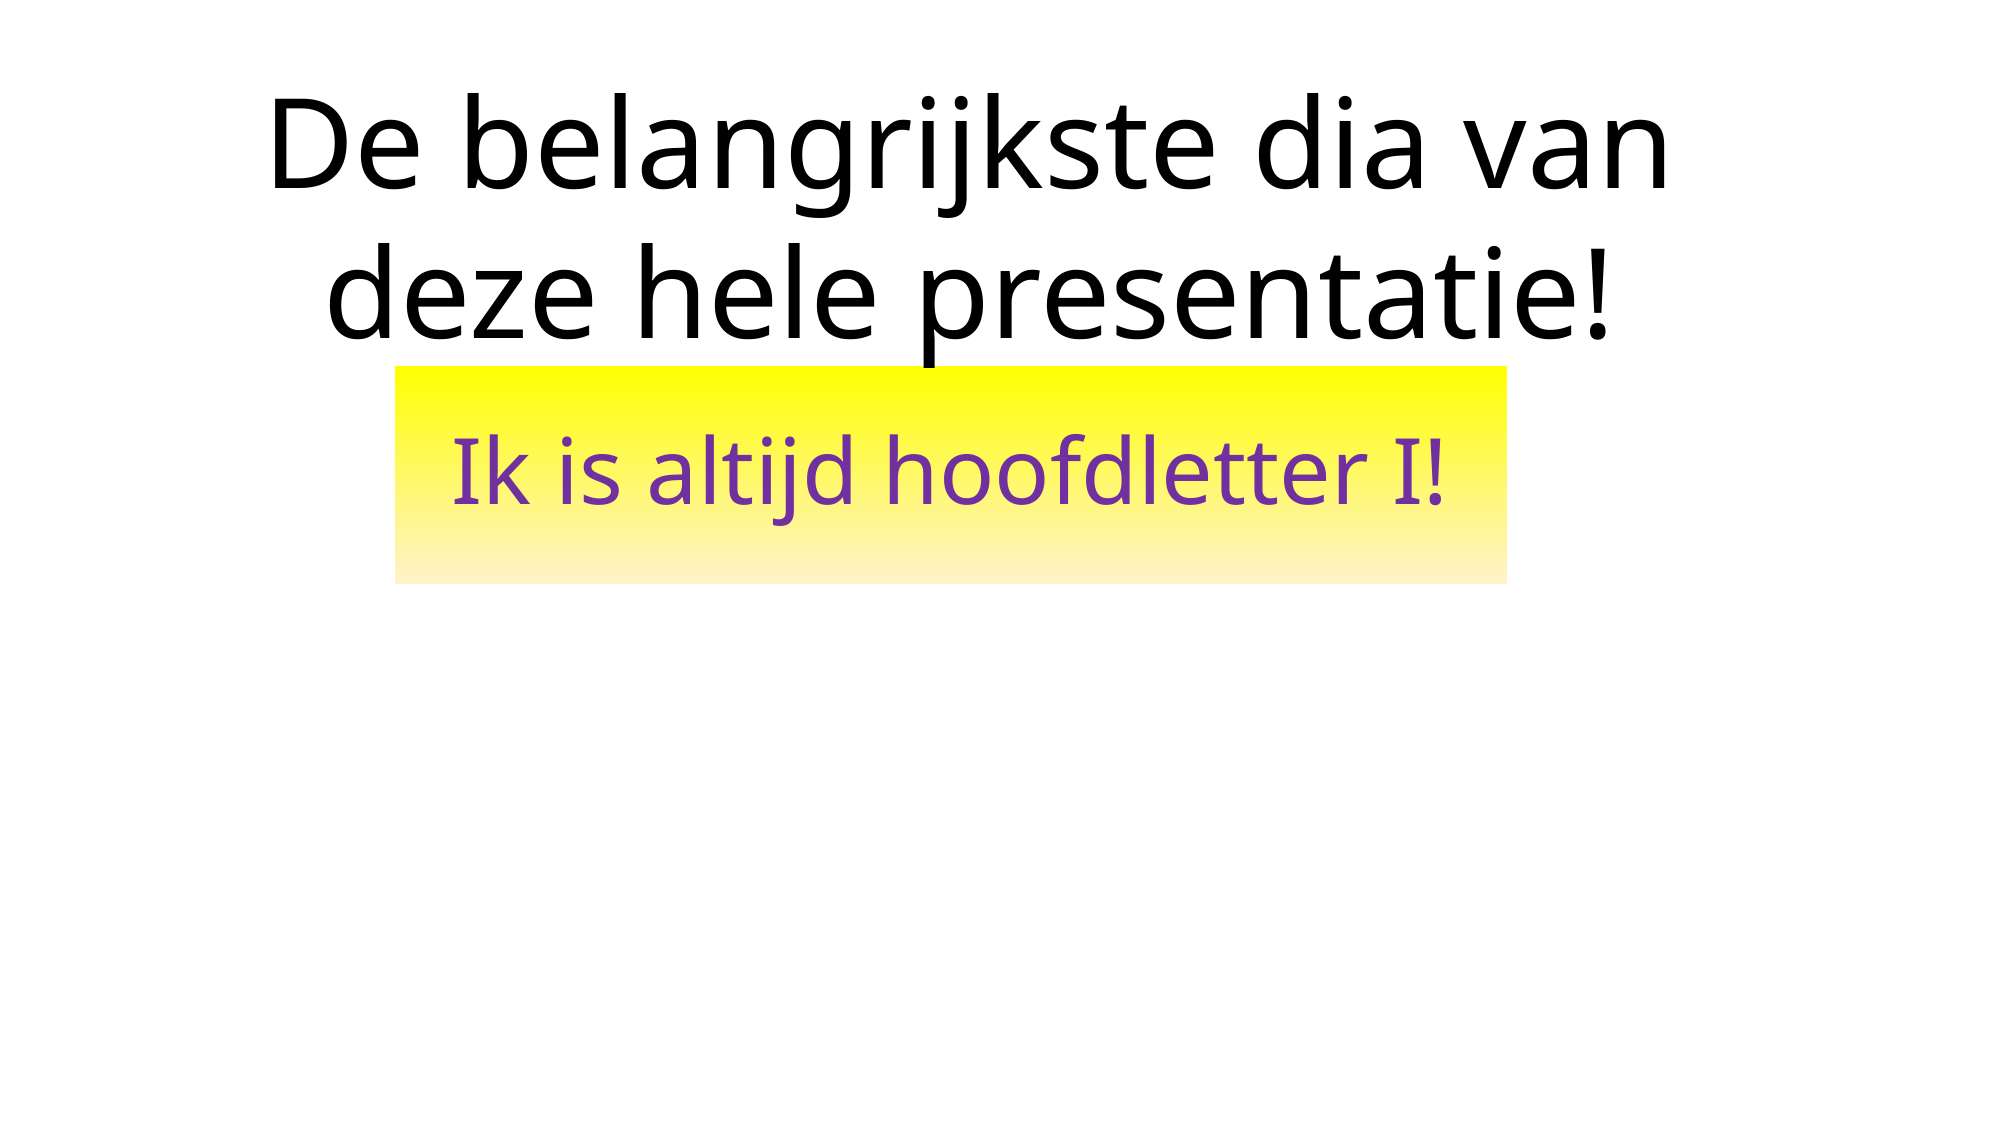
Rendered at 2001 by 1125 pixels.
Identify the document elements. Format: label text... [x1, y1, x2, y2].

text_box De belangrijkste dia van deze hele presentatie! [152, 55, 1788, 371]
title Ik is altijd hoofdletter I! [395, 371, 1507, 584]
